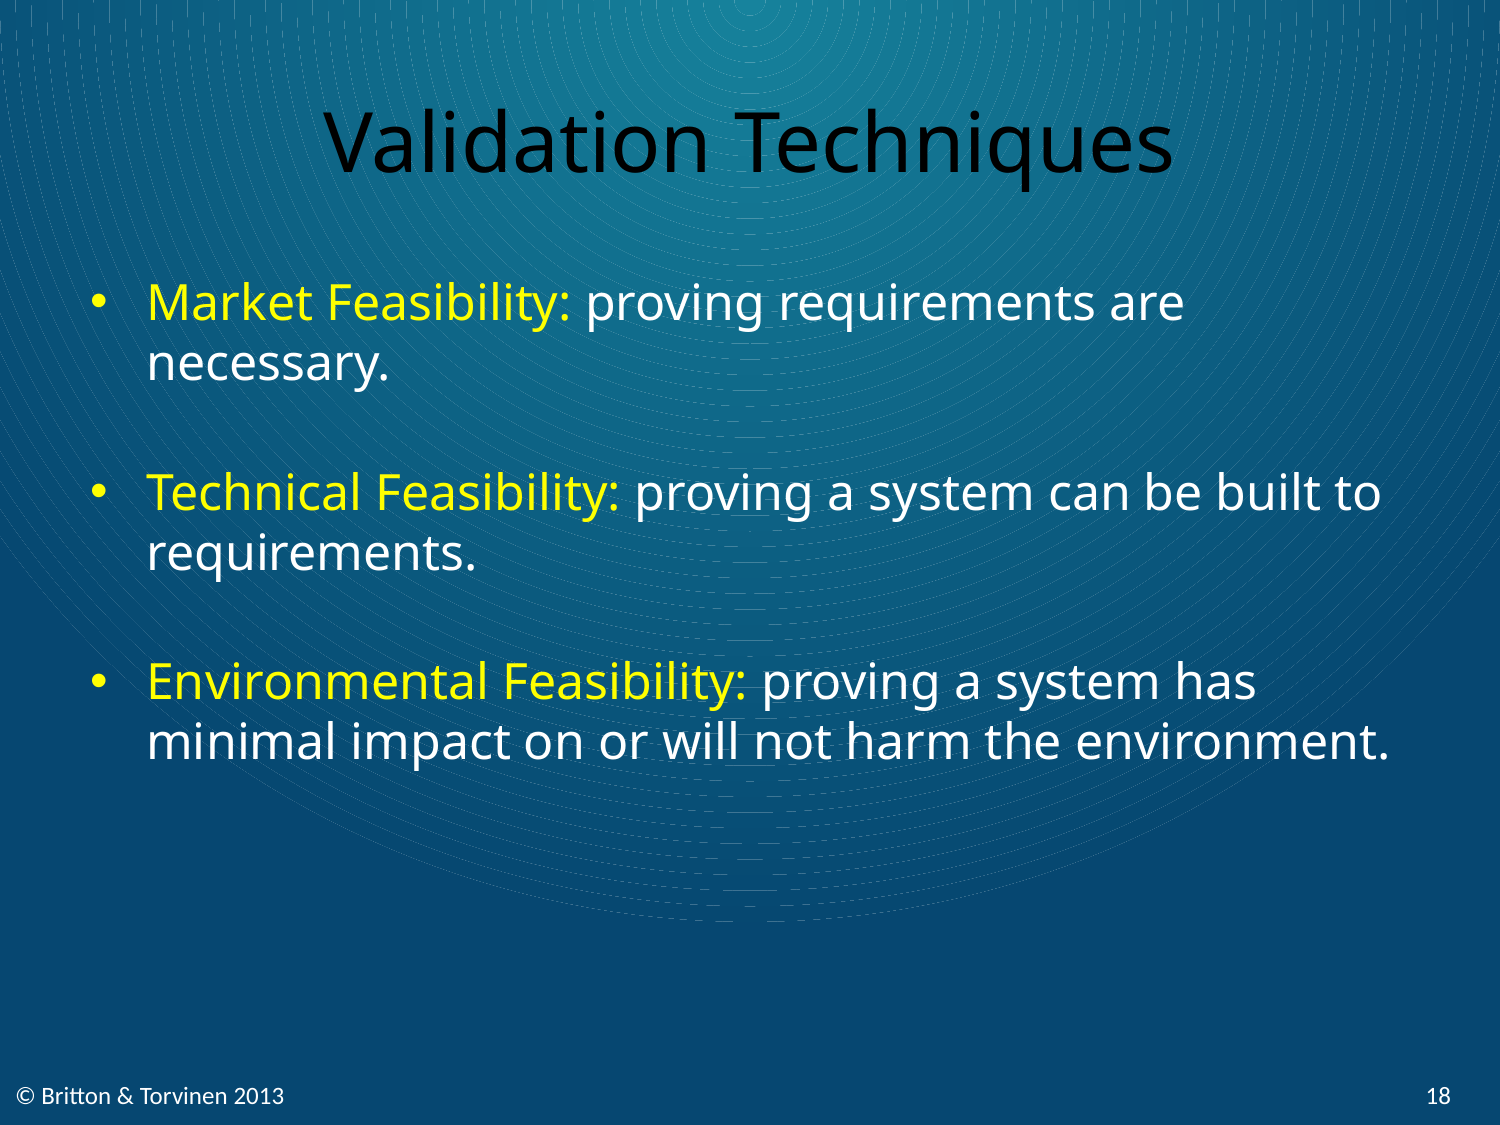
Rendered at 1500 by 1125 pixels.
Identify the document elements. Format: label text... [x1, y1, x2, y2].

footer © Britton & Torvinen 2013 [0, 1065, 475, 1125]
title Validation Techniques [75, 45, 1425, 233]
list Market Feasibility: proving requirements are necessary. Technical Feasibility: proving a system can be built to requirements. Environmental Feasibility: proving a system has minimal impact on or will not harm the environment. [75, 262, 1425, 1005]
slide_number 18 [1116, 1065, 1467, 1125]
